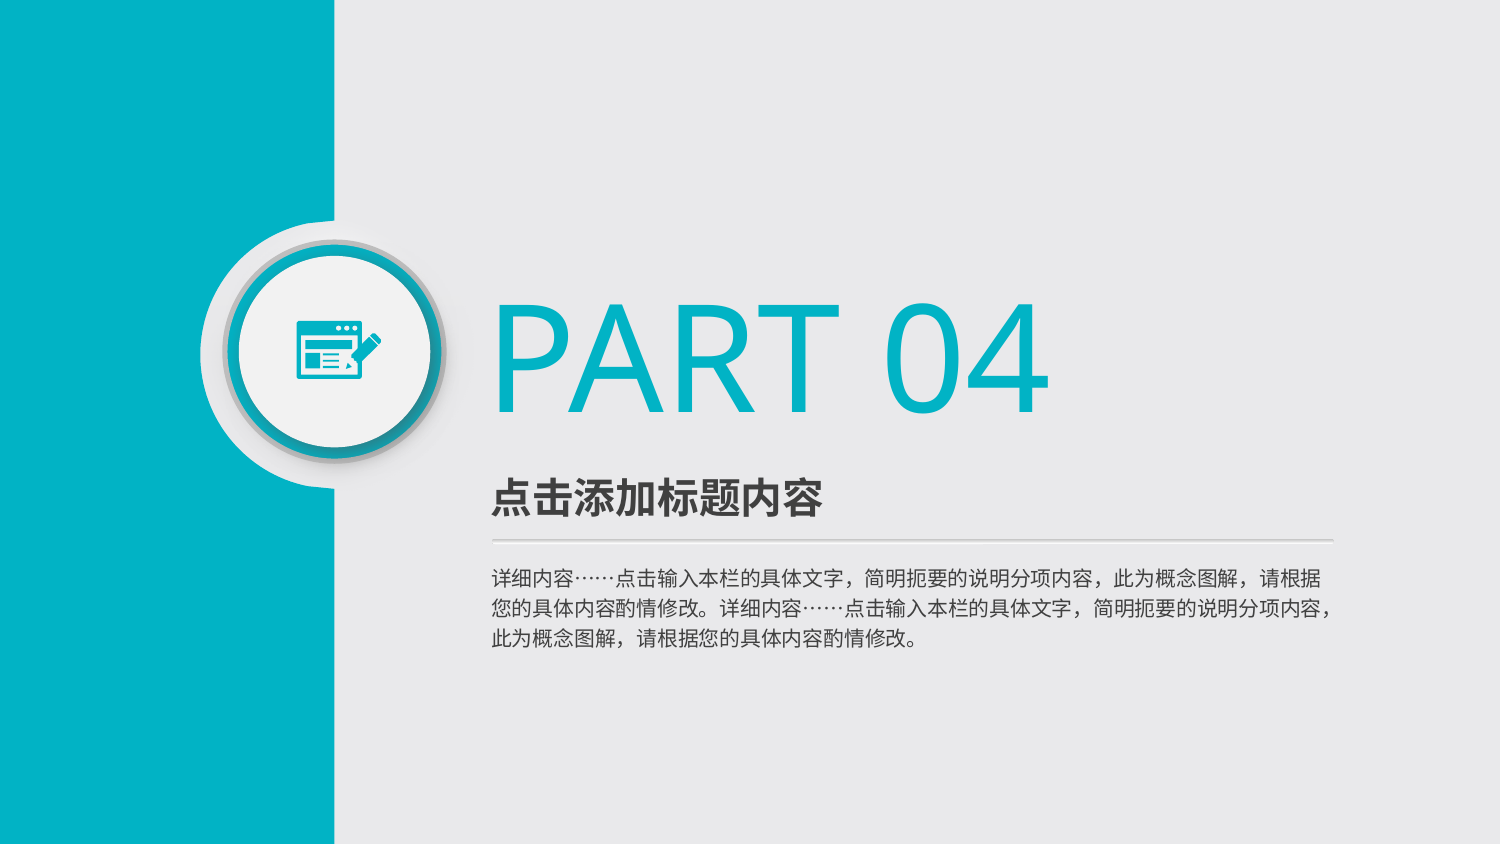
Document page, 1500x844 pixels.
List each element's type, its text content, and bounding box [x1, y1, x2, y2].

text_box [296, 320, 382, 379]
text_box [0, 0, 336, 844]
text_box 点击添加标题内容 [475, 464, 884, 530]
text_box PART 04 [482, 257, 1066, 449]
text_box [491, 537, 1335, 546]
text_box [187, 204, 482, 499]
text_box 详细内容……点击输入本栏的具体文字，简明扼要的说明分项内容，此为概念图解，请根据您的具体内容酌情修改。详细内容……点击输入本栏的具体文字，简明扼要的说明分项内容，此为概念图解，请根据您的具体内容酌情修改。 [480, 554, 1334, 656]
